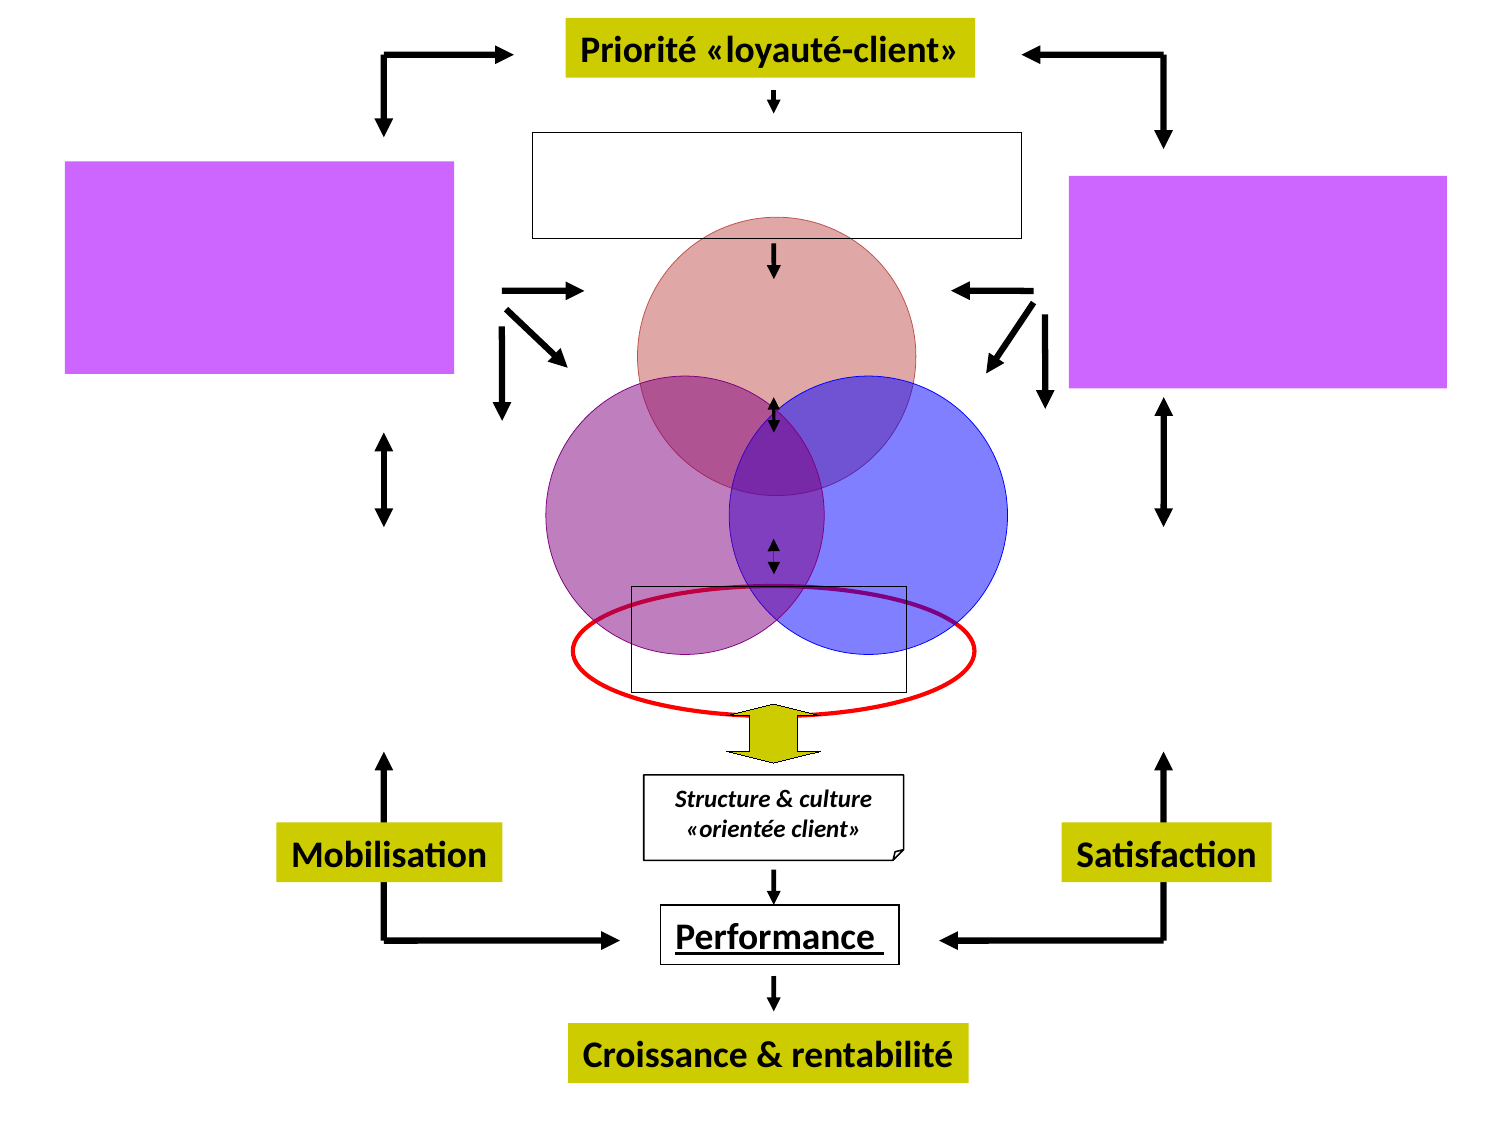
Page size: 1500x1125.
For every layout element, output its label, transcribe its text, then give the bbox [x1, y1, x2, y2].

text_box Performance [660, 904, 899, 965]
text_box [939, 934, 1163, 947]
text_box [384, 934, 621, 947]
text_box [383, 48, 514, 61]
text_box Satisfaction [1061, 843, 1272, 883]
text_box Mobilisation [276, 843, 503, 883]
text_box Priorité «loyauté-client» [565, 17, 976, 78]
text_box Croissance & rentabilité [568, 1023, 969, 1083]
text_box [767, 976, 780, 1012]
text_box Structure & culture «orientée client» [643, 843, 904, 861]
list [52, 89, 1500, 836]
text_box [767, 869, 780, 905]
text_box [1021, 48, 1164, 61]
